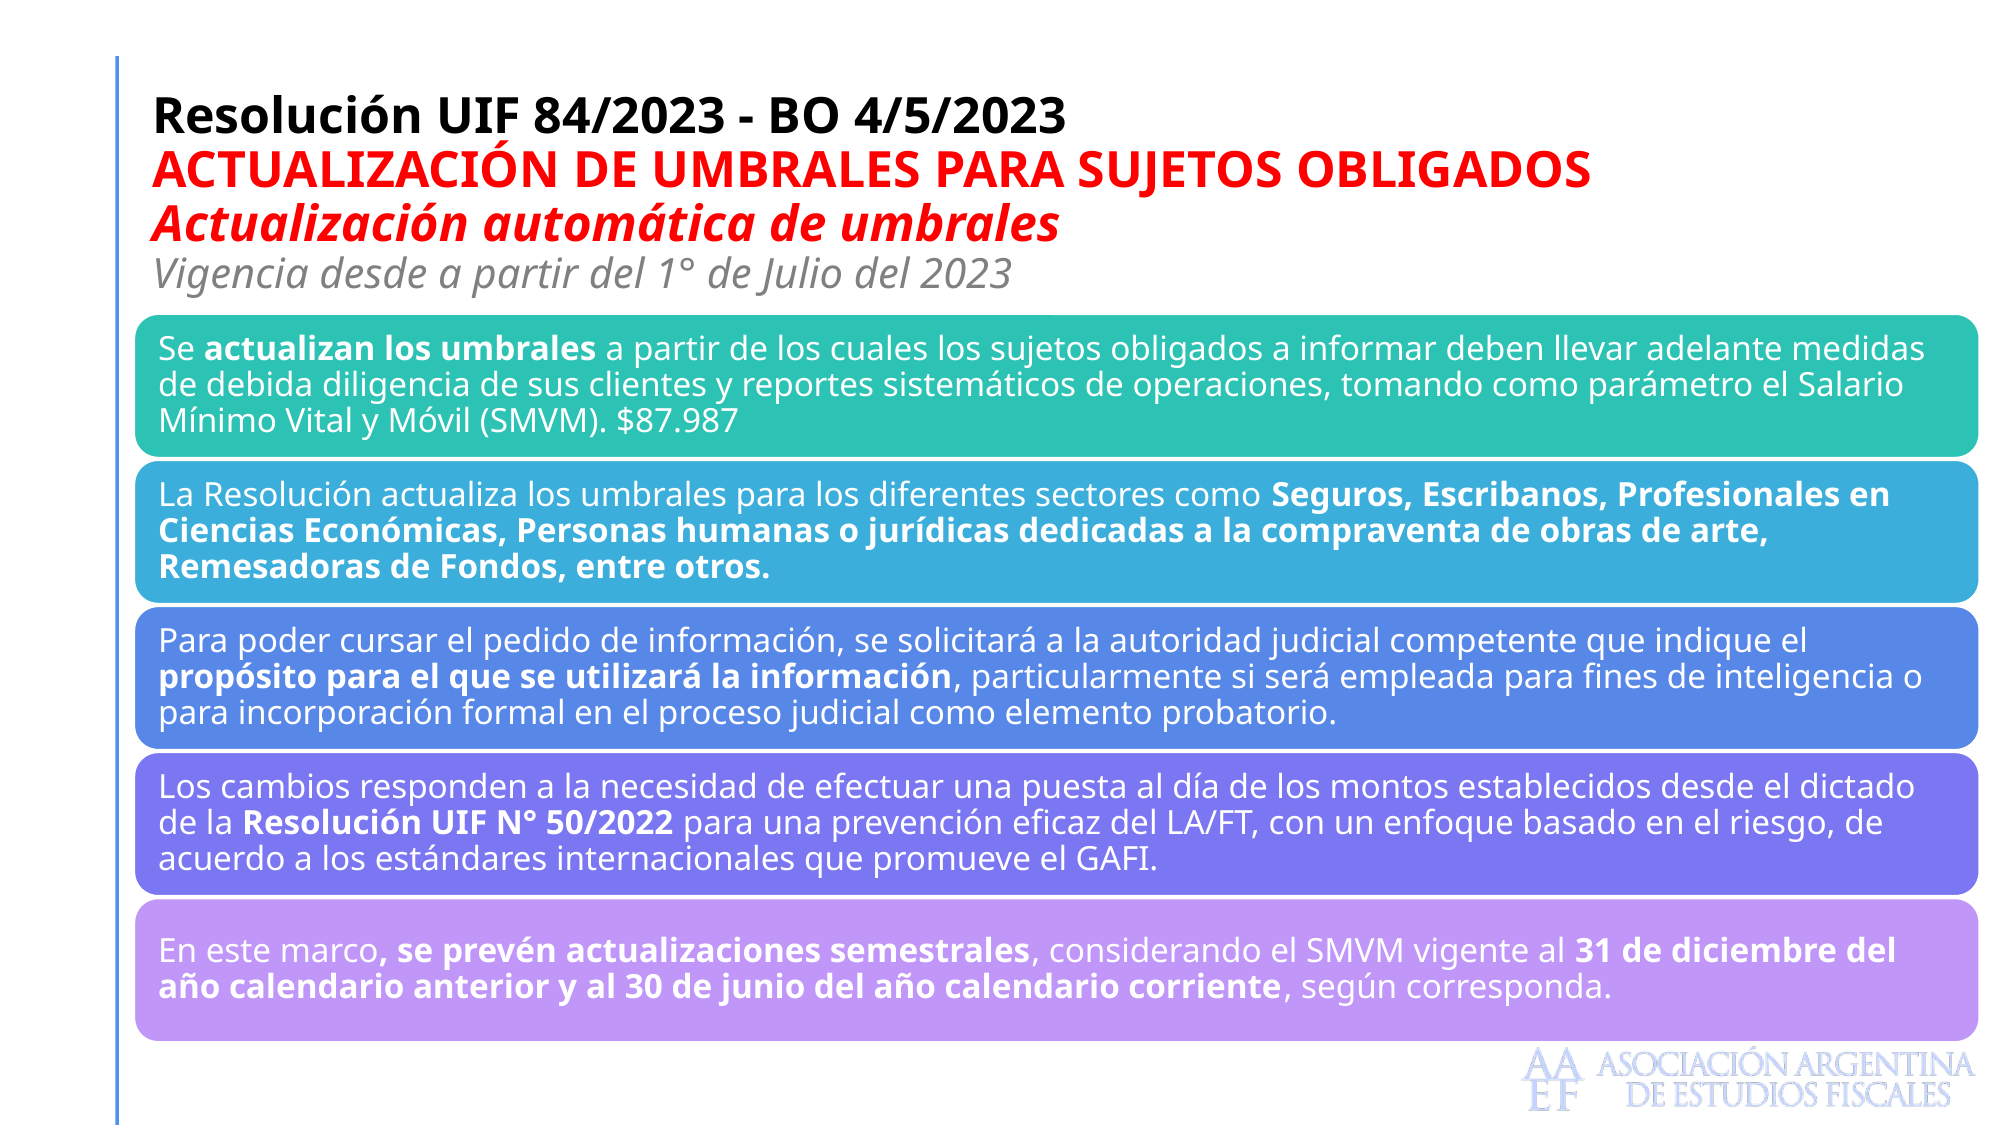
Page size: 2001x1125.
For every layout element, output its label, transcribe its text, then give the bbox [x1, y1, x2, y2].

title Resolución UIF 84/2023 - BO 4/5/2023 ACTUALIZACIÓN DE UMBRALES PARA SUJETOS OBLIGADOS Actualización automática de umbrales Vigencia desde a partir del 1° de Julio del 2023 [137, 59, 1863, 313]
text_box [134, 313, 1980, 1043]
picture [1506, 1042, 1983, 1113]
